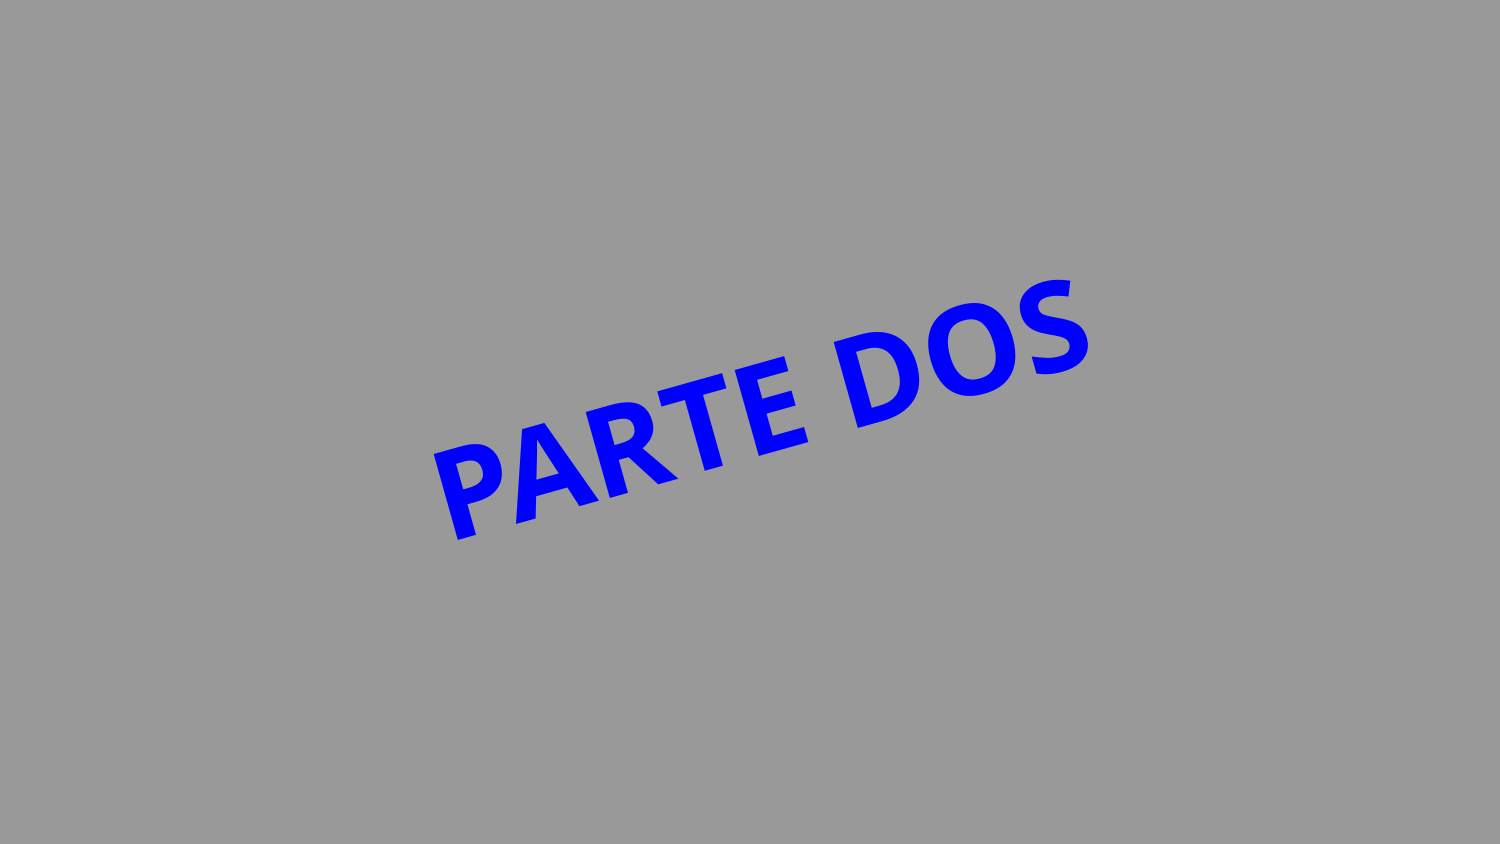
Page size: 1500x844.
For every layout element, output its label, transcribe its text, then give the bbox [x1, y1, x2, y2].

title PARTE DOS [110, 137, 1390, 666]
